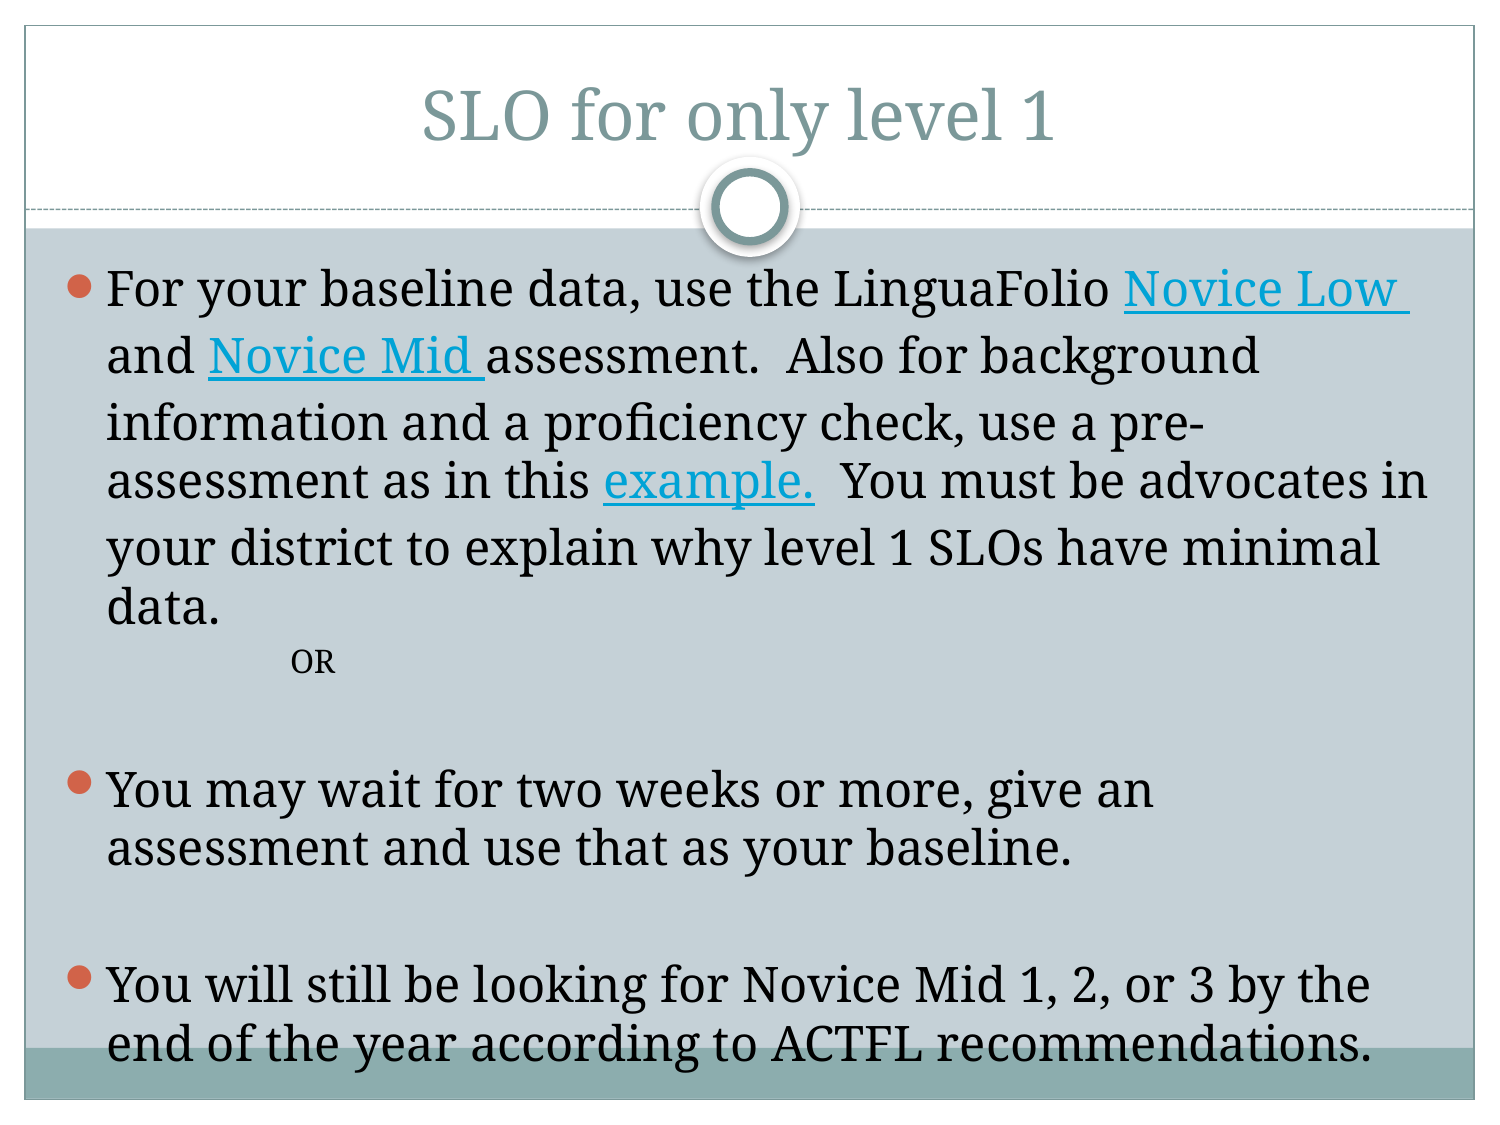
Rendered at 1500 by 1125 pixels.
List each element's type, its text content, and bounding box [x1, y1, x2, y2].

title SLO for only level 1 [49, 37, 1450, 162]
list For your baseline data, use the LinguaFolio Novice Low and Novice Mid assessment. Also for background information and a proficiency check, use a pre-assessment as in this example. You must be advocates in your district to explain why level 1 SLOs have minimal data. OR You may wait for two weeks or more, give an assessment and use that as your baseline. You will still be looking for Novice Mid 1, 2, or 3 by the end of the year according to ACTFL recommendations. [49, 250, 1445, 1088]
